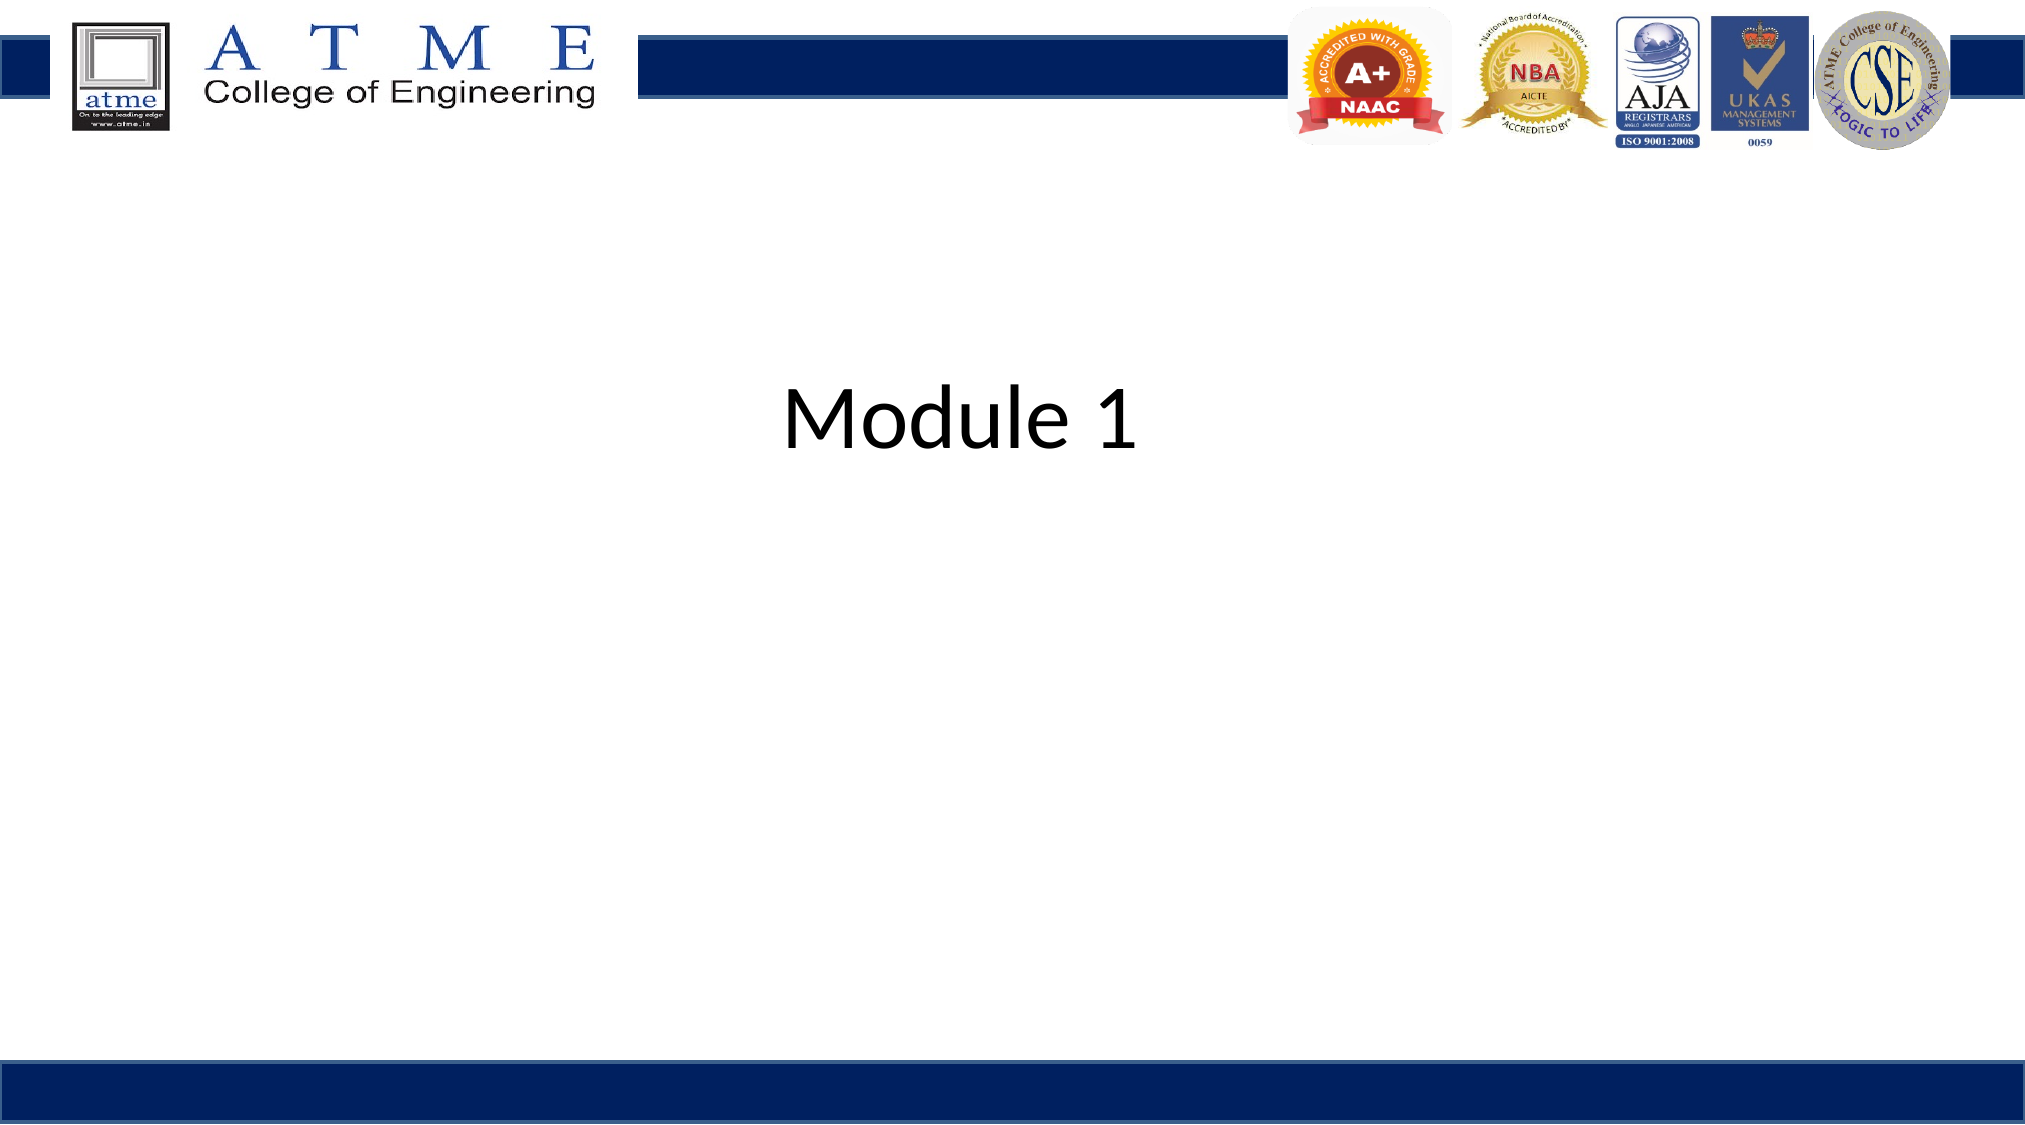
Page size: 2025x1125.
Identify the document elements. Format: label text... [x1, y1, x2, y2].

picture [50, 0, 638, 150]
picture [1287, 6, 1813, 150]
title Module 1 [99, 350, 1822, 592]
picture [1814, 9, 1951, 151]
